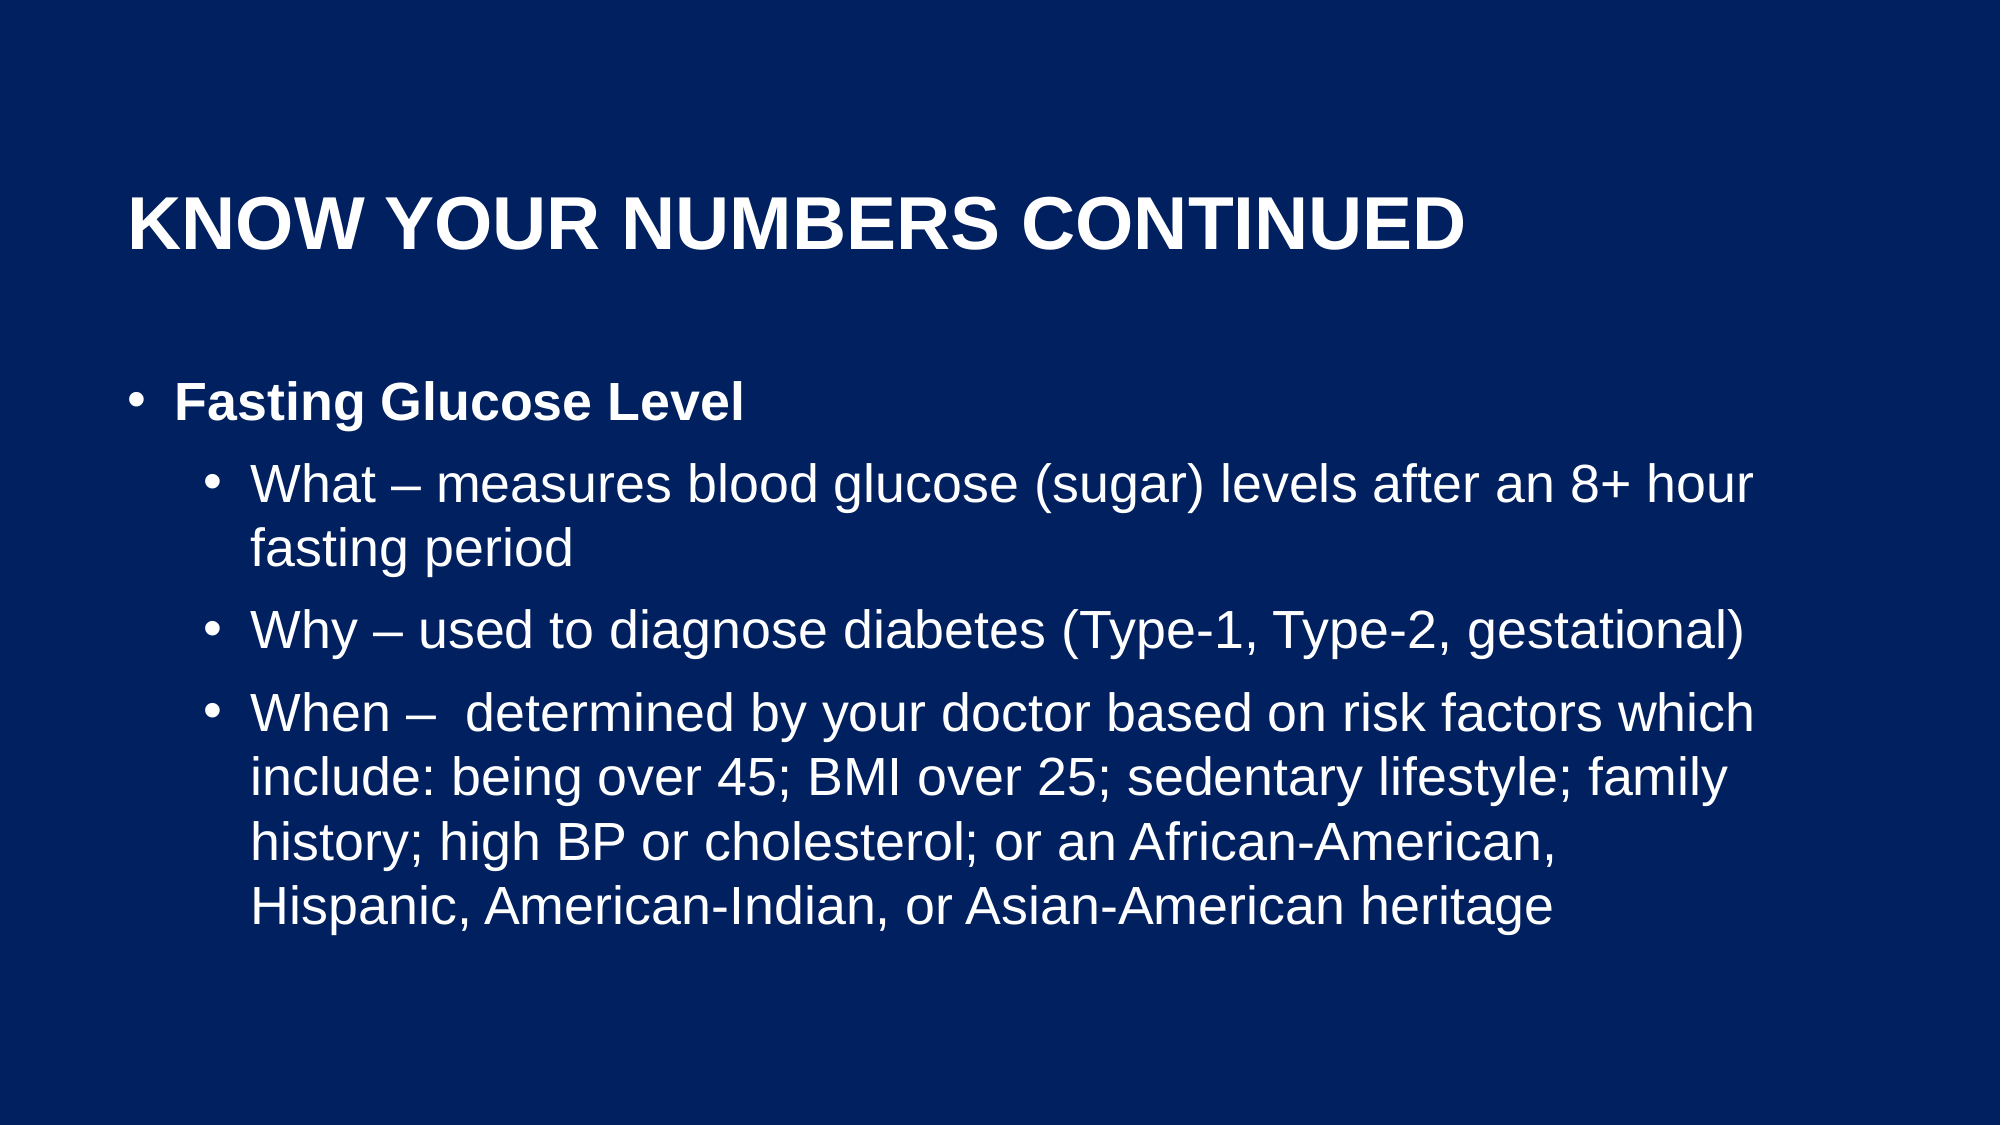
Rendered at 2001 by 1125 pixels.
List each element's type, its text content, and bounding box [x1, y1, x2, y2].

list Fasting Glucose Level What – measures blood glucose (sugar) levels after an 8+ hour fasting period Why – used to diagnose diabetes (Type-1, Type-2, gestational) When – determined by your doctor based on risk factors which include: being over 45; BMI over 25; sedentary lifestyle; family history; high BP or cholesterol; or an African-American, Hispanic, American-Indian, or Asian-American heritage [112, 351, 1775, 950]
title Know your numbers continued [112, 99, 1775, 339]
